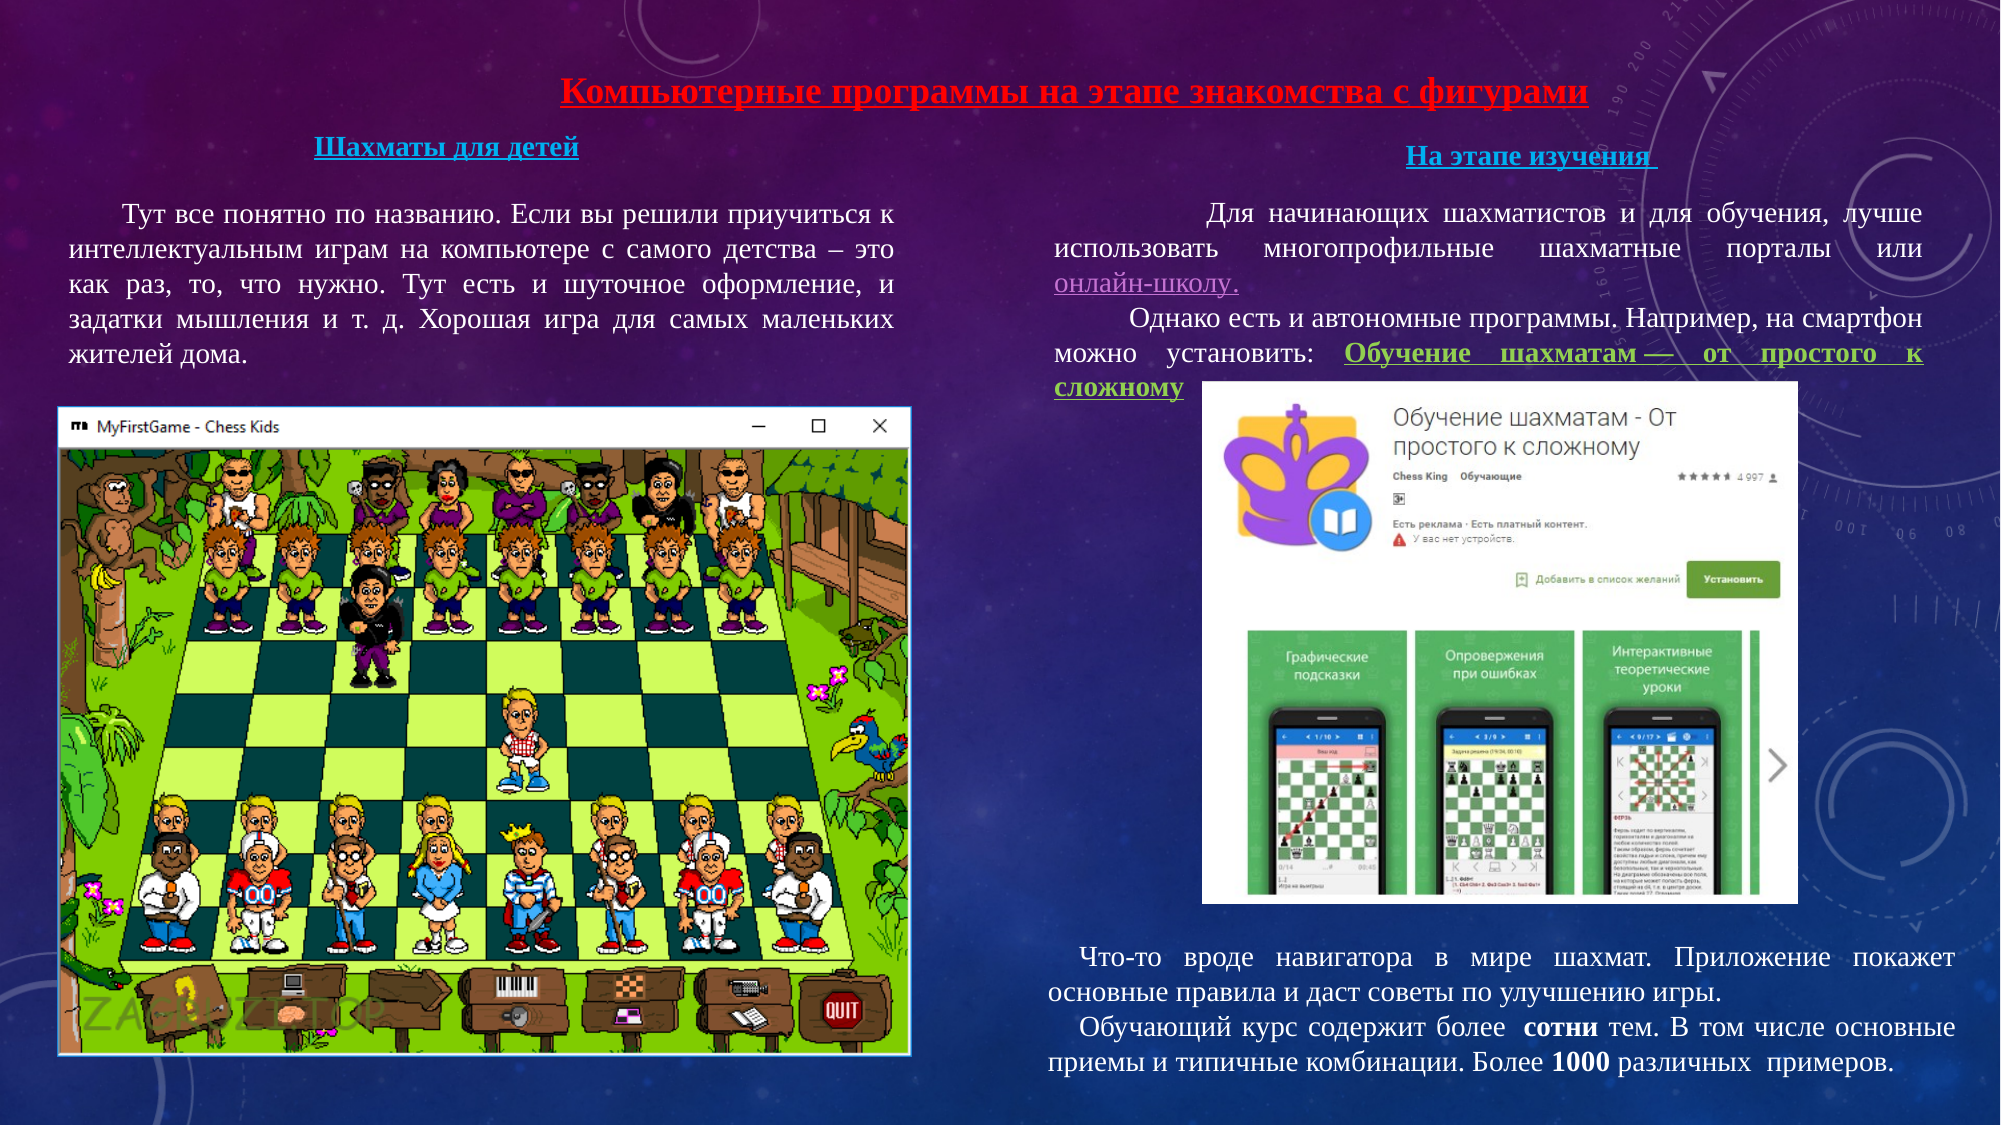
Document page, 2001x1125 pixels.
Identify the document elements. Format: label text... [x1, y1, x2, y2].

text_box Что-то вроде навигатора в мире шахмат. Приложение покажет основные правила и даст советы по улучшению игры. Обучающий курс содержит более сотни тем. В том числе основные приемы и типичные комбинации. Более 1000 различных примеров. [1032, 930, 1972, 1085]
text_box Компьютерные программы на этапе знакомства с фигурами [545, 58, 1605, 119]
text_box Тут все понятно по названию. Если вы решили приучиться к интеллектуальным играм на компьютере с самого детства – это как раз, то, что нужно. Тут есть и шуточное оформление, и задатки мышления и т. д. Хорошая игра для самых маленьких жителей дома. [53, 186, 911, 377]
text_box Для начинающих шахматистов и для обучения, лучше использовать многопрофильные шахматные порталы или онлайн-школу. Однако есть и автономные программы. Например, на смартфон можно установить: Обучение шахматам — от простого к сложному [1039, 185, 1939, 411]
picture [0, 0, 2001, 1125]
text_box На этапе изучения [1390, 129, 1673, 179]
text_box Шахматы для детей [299, 120, 595, 170]
